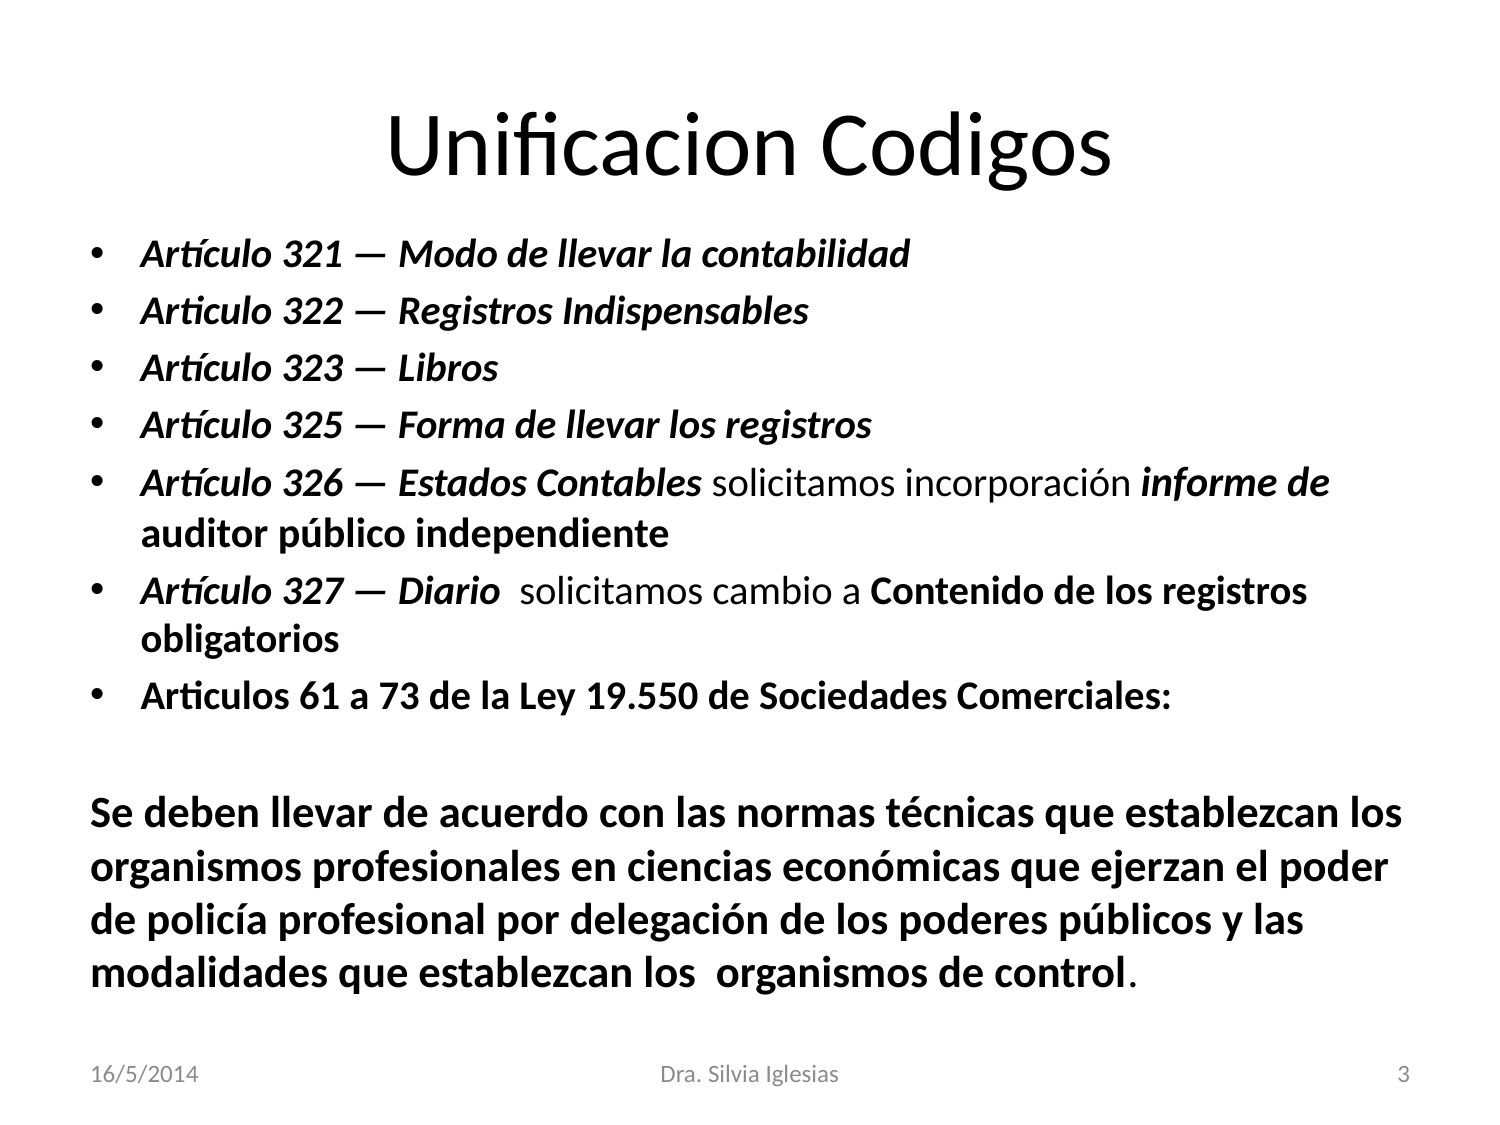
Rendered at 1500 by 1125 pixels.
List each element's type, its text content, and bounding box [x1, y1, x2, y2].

list Artículo 321 — Modo de llevar la contabilidad Articulo 322 — Registros Indispensables Artículo 323 — Libros Artículo 325 — Forma de llevar los registros Artículo 326 — Estados Contables solicitamos incorporación informe de auditor público independiente Artículo 327 — Diario solicitamos cambio a Contenido de los registros obligatorios Articulos 61 a 73 de la Ley 19.550 de Sociedades Comerciales: Se deben llevar de acuerdo con las normas técnicas que establezcan los organismos profesionales en ciencias económicas que ejerzan el poder de policía profesional por delegación de los poderes públicos y las modalidades que establezcan los organismos de control. [75, 219, 1425, 1005]
title Unificacion Codigos [75, 45, 1425, 219]
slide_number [75, 1042, 425, 1103]
slide_number 3 [1074, 1042, 1425, 1103]
footer Dra. Silvia Iglesias [512, 1042, 988, 1103]
